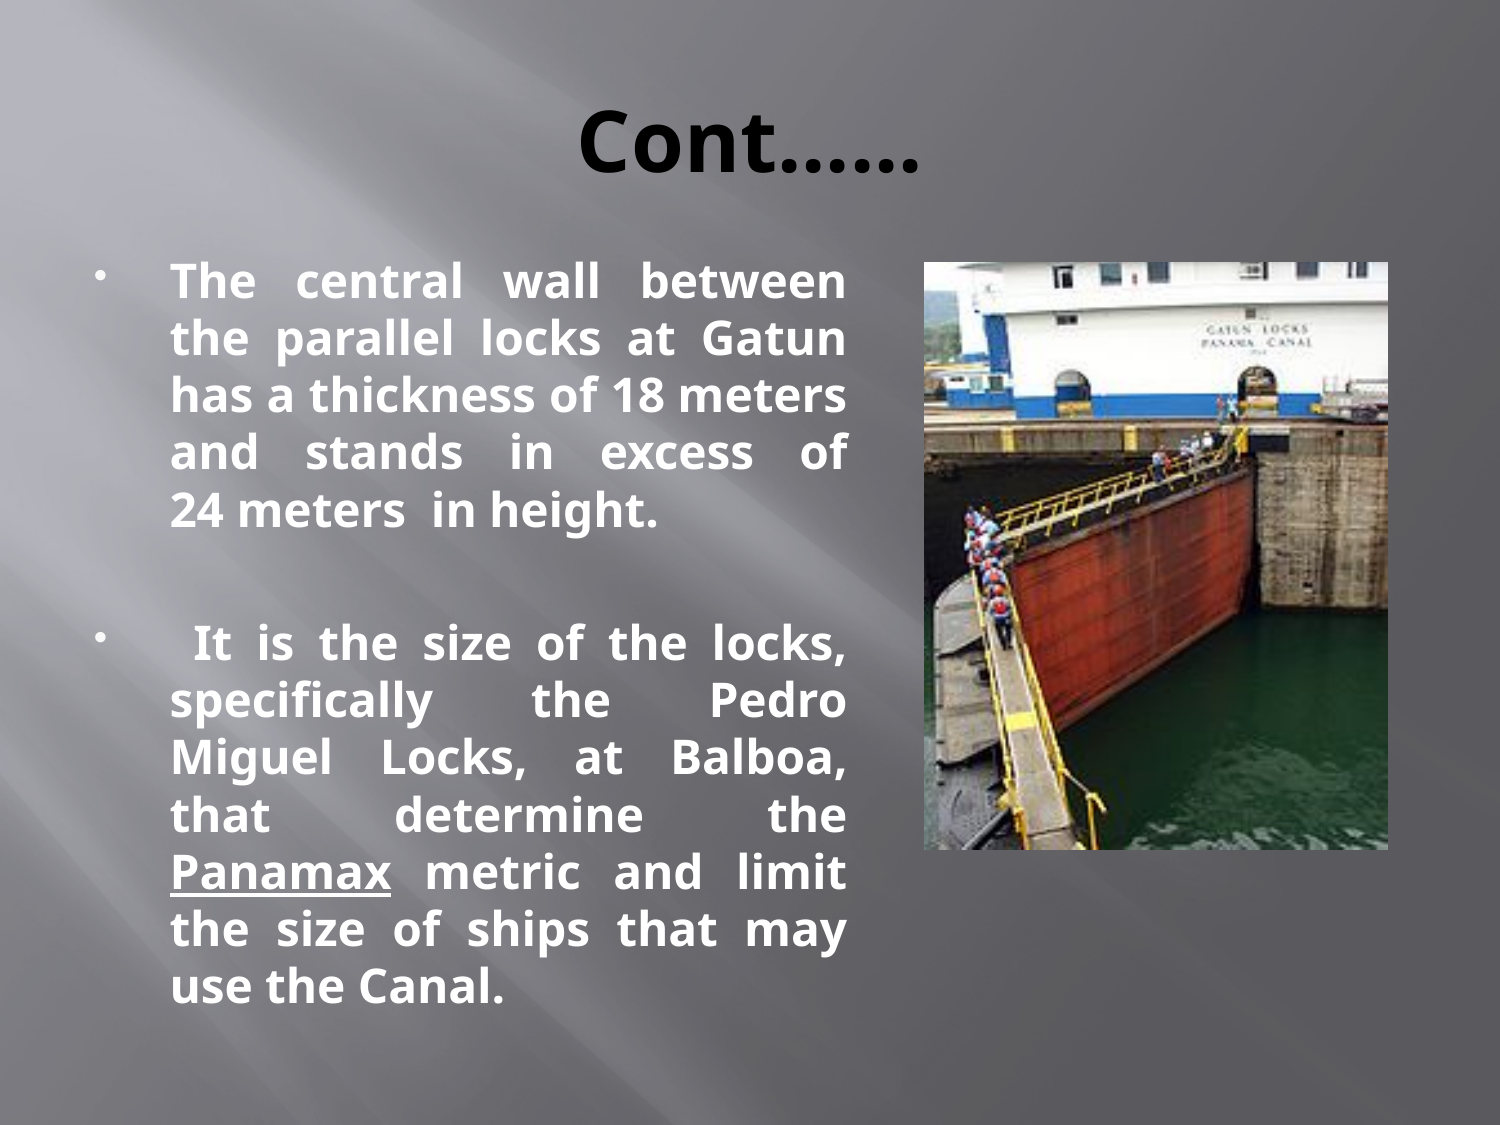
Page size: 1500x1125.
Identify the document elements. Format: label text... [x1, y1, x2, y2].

picture [924, 262, 1388, 851]
list The central wall between the parallel locks at Gatun has a thickness of 18 meters and stands in excess of 24 meters in height. It is the size of the locks, specifically the Pedro Miguel Locks, at Balboa, that determine the Panamax metric and limit the size of ships that may use the Canal. [75, 243, 863, 1088]
title Cont...... [75, 45, 1425, 233]
